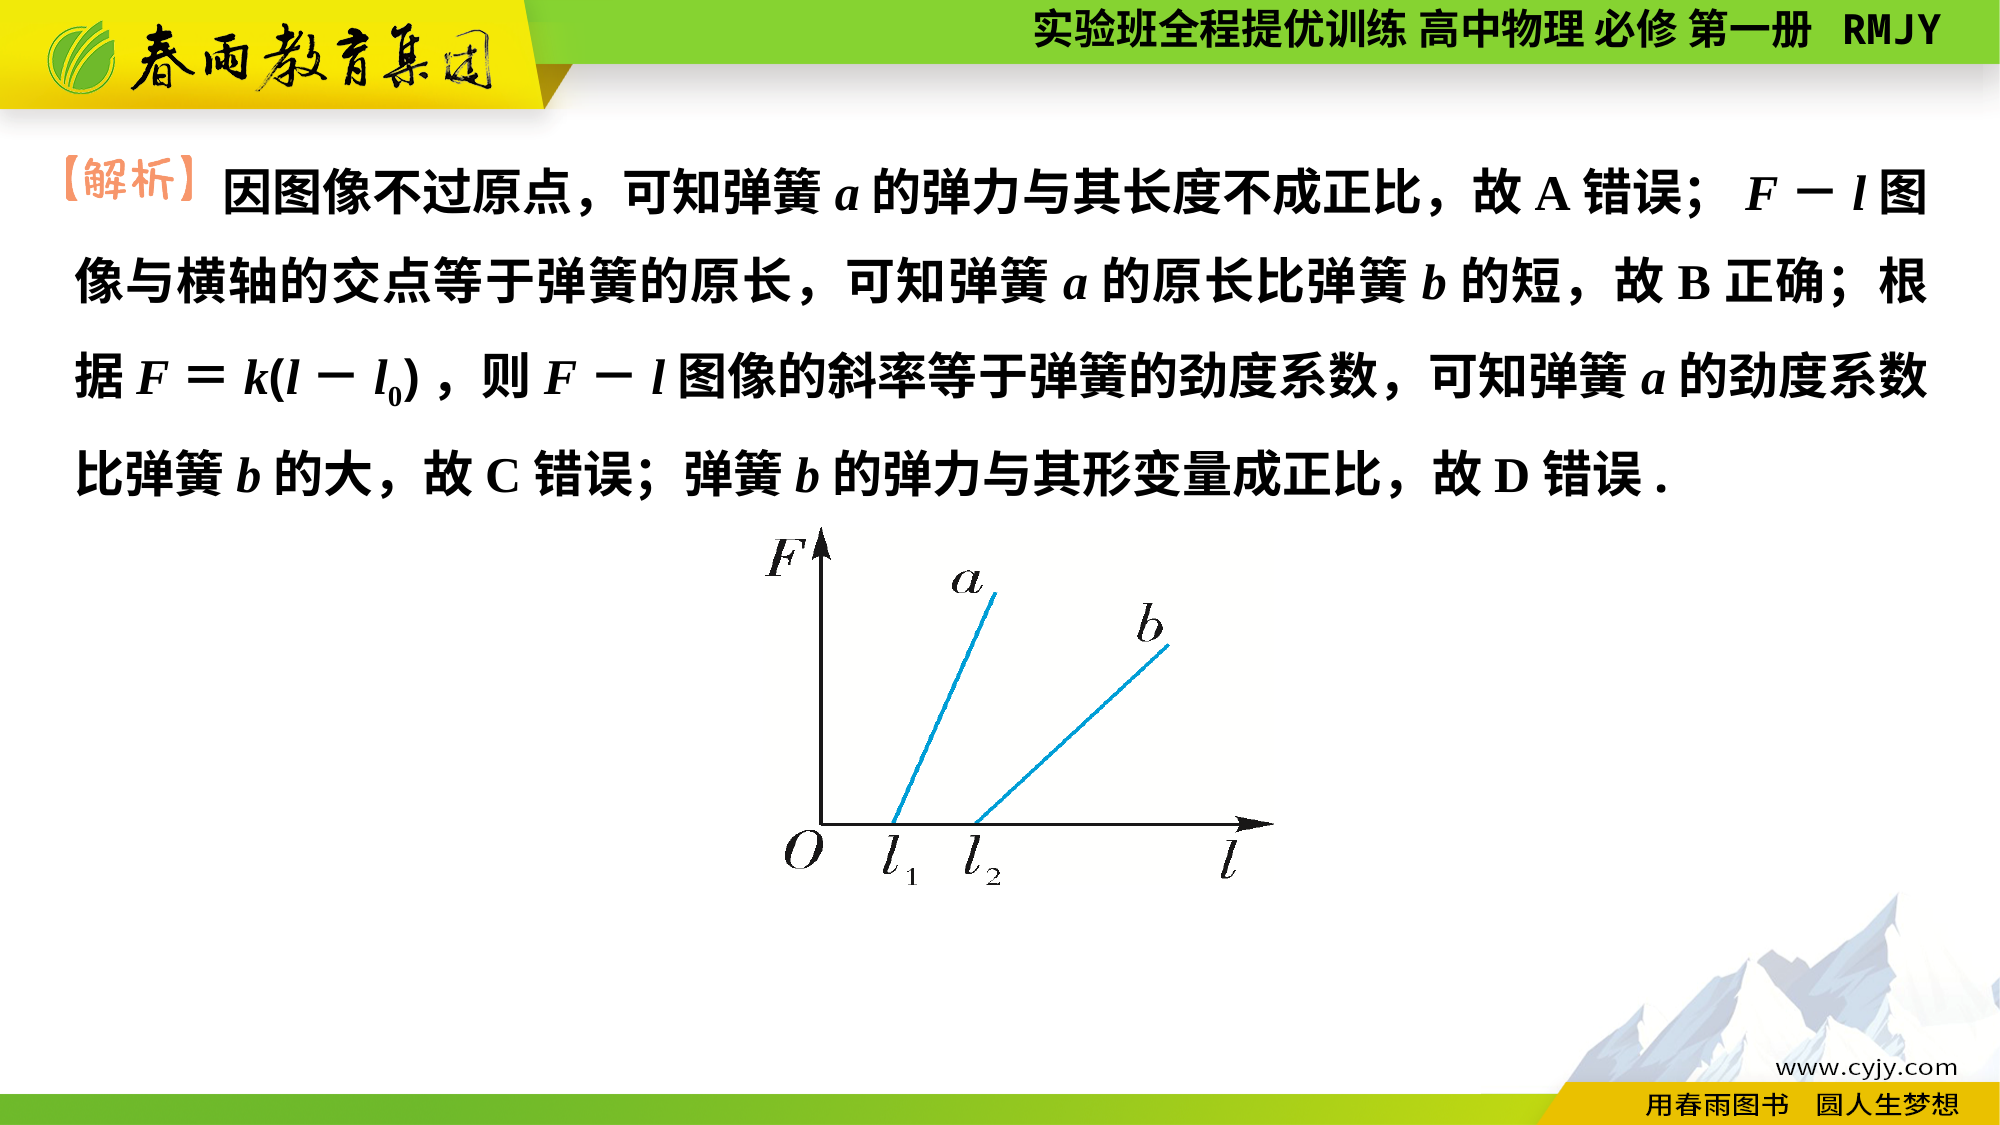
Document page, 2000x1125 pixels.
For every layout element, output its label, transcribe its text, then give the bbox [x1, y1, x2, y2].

list 因图像不过原点，可知弹簧a的弹力与其长度不成正比，故A错误；F－l图像与横轴的交点等于弹簧的原长，可知弹簧a的原长比弹簧b的短，故B正确；根据F＝k(l－l0)，则F－l图像的斜率等于弹簧的劲度系数，可知弹簧a的劲度系数比弹簧b的大，故C错误；弹簧b的弹力与其形变量成正比，故D错误. [59, 122, 1944, 502]
picture [0, 0, 2000, 1125]
